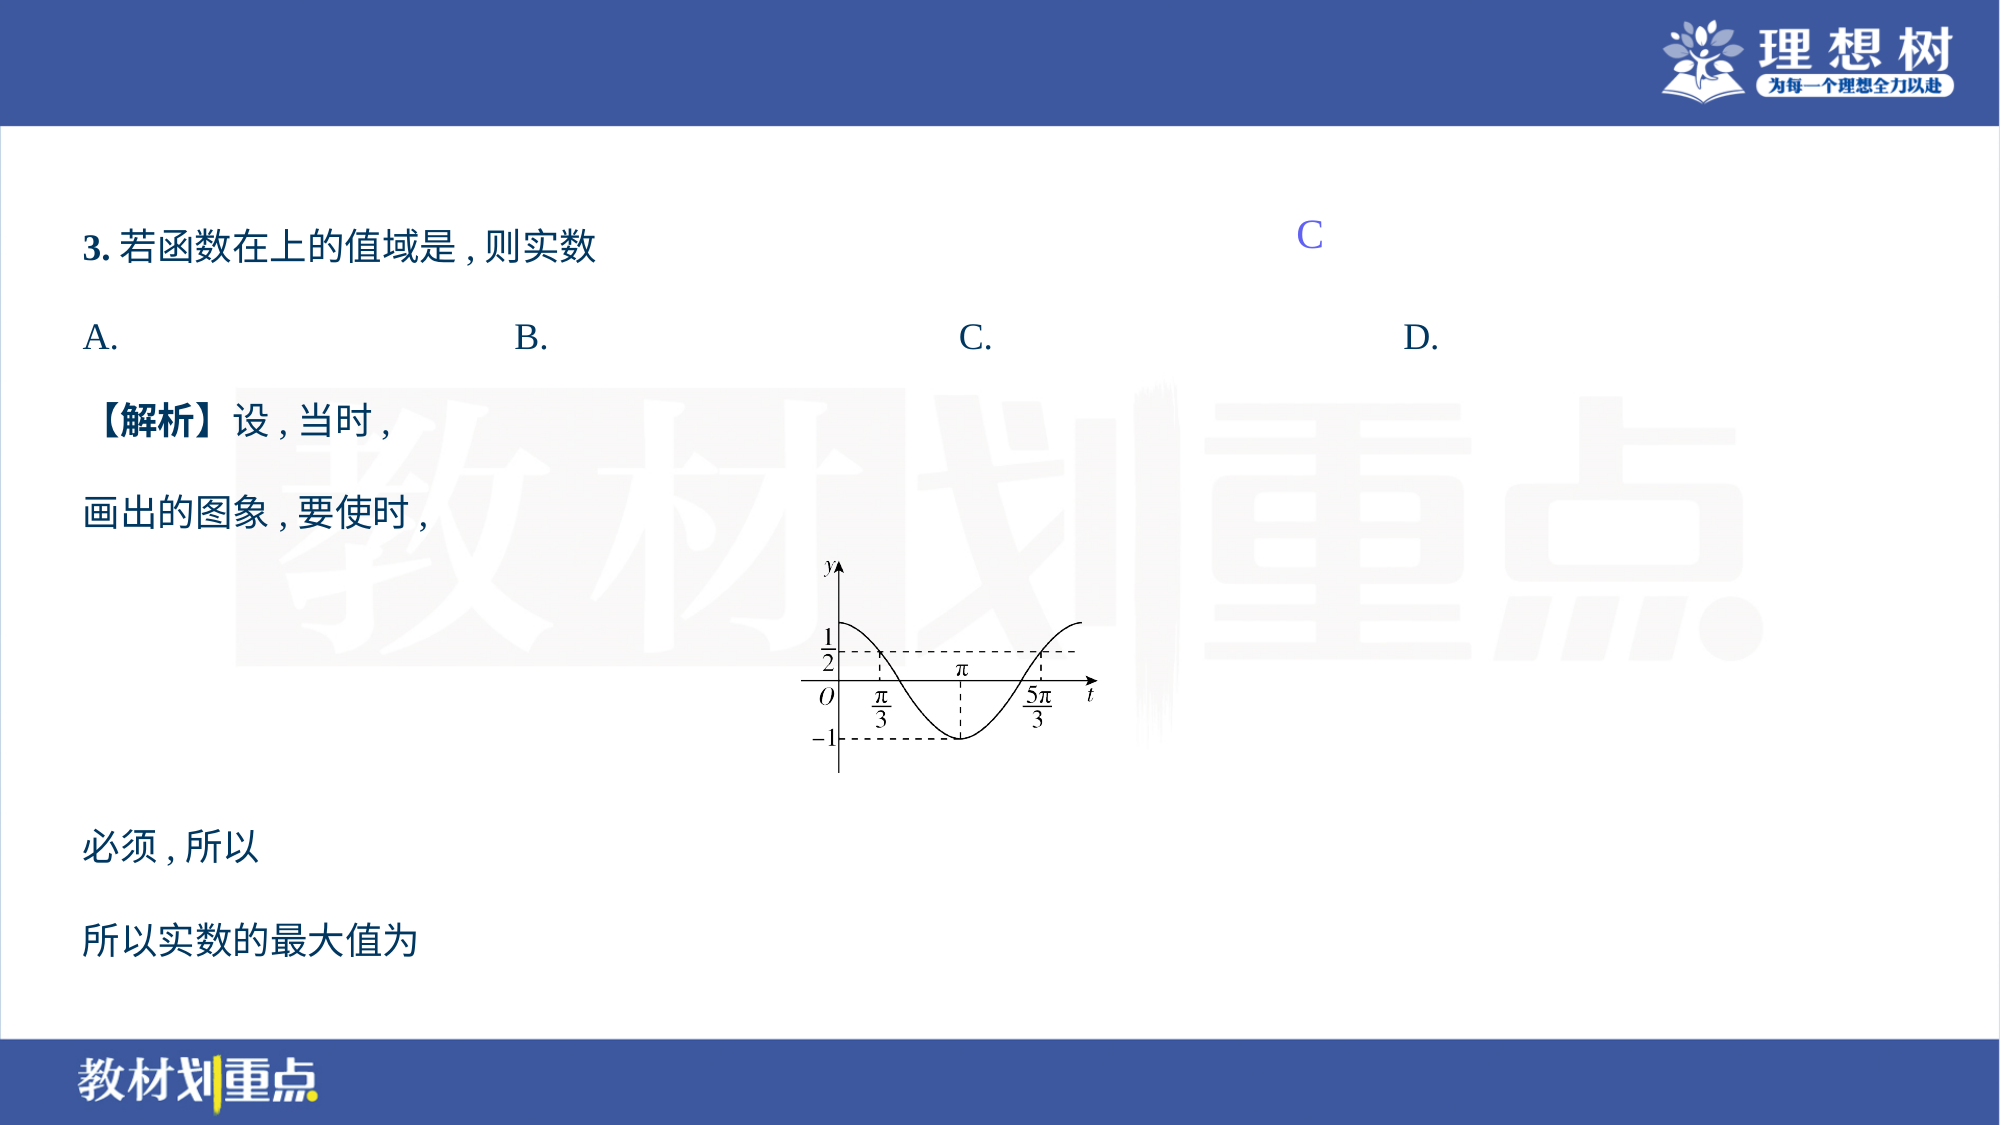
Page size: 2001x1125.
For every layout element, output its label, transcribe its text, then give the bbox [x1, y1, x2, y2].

picture [0, 0, 2000, 1125]
text_box C [1281, 204, 1340, 255]
